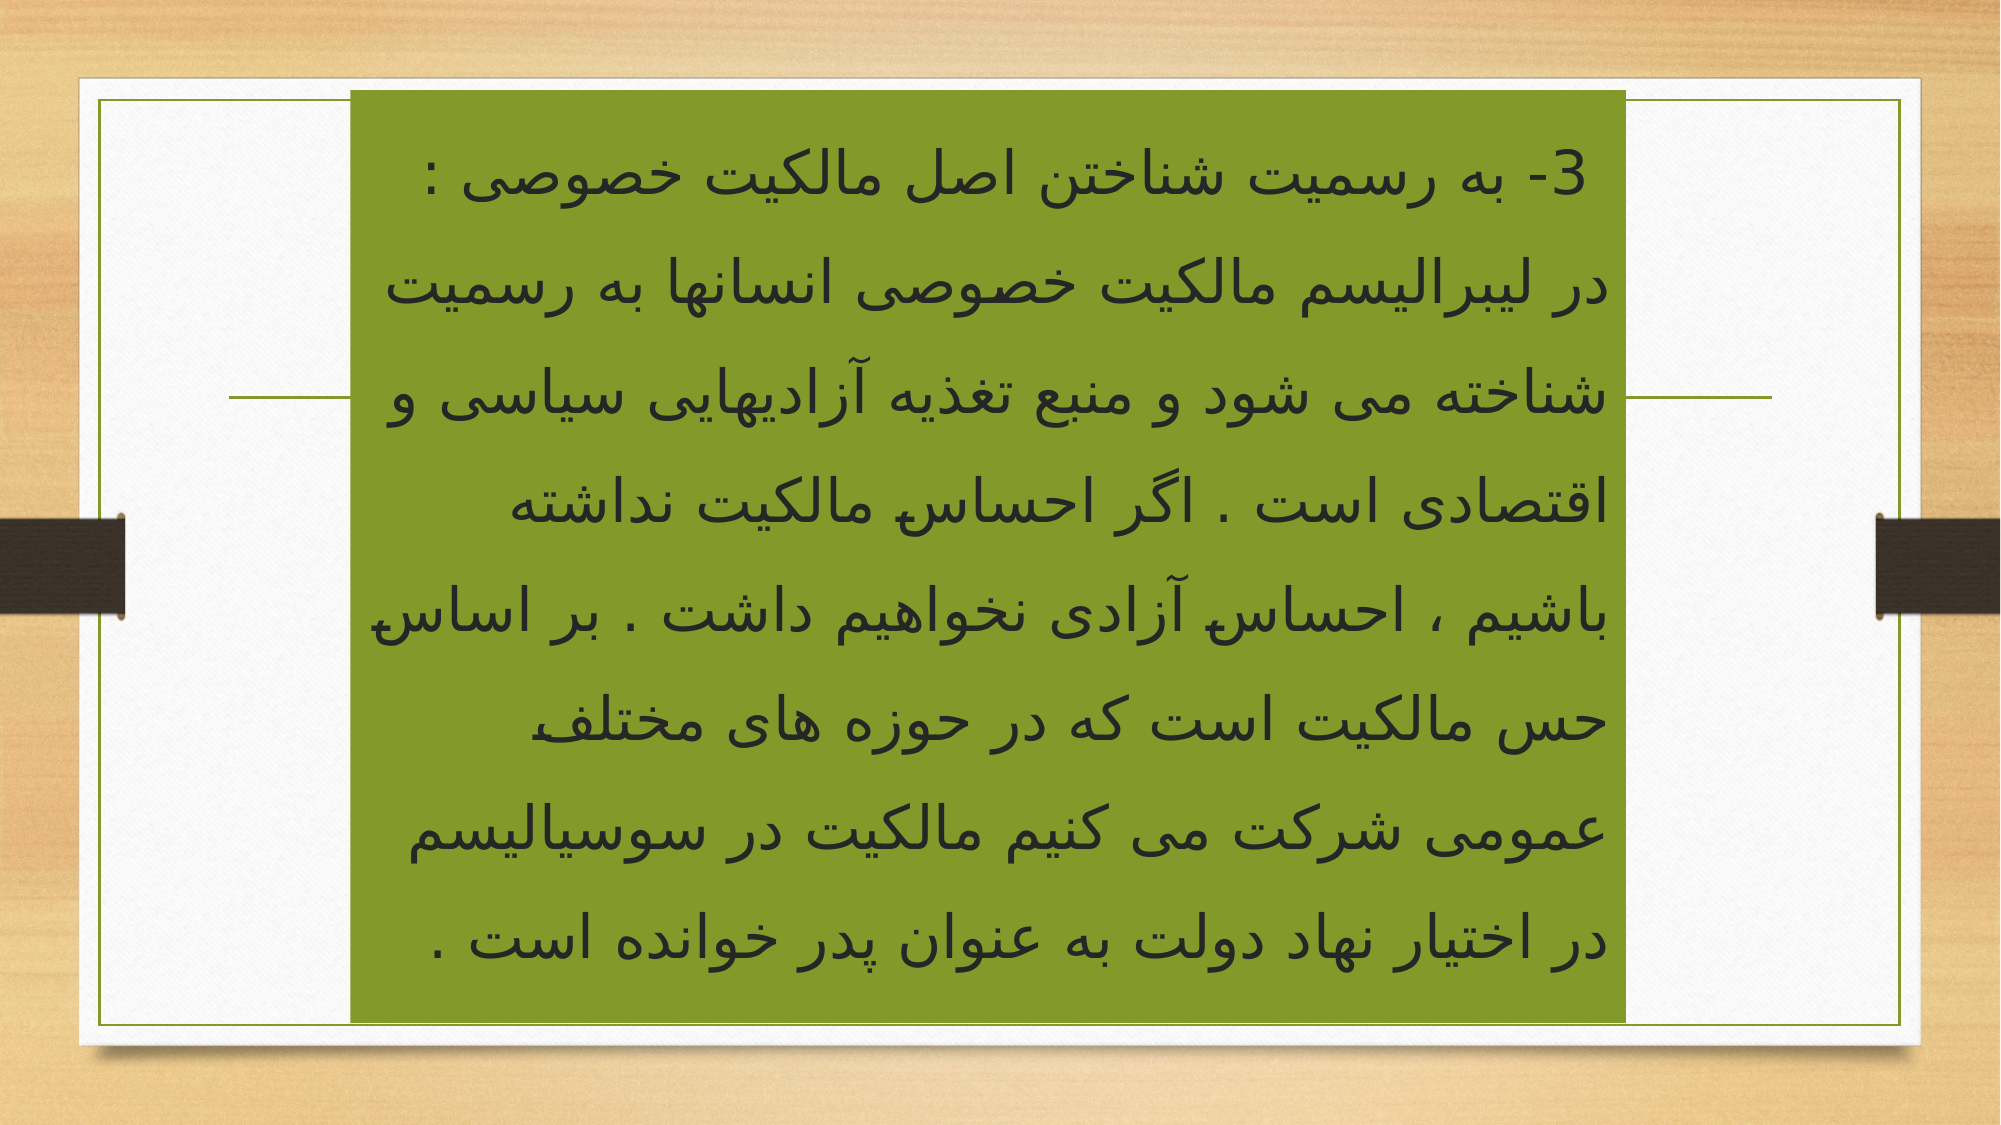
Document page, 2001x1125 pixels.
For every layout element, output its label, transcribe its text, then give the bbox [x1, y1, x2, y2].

picture [0, 0, 2001, 1125]
list 3- به رسمیت شناختن اصل مالکیت خصوصی : در لیبرالیسم مالکیت خصوصی انسانها به رسمیت شناخته می شود و منبع تغذیه آزادیهایی سیاسی و اقتصادی است . اگر احساس مالکیت نداشته باشیم ، احساس آزادی نخواهیم داشت . بر اساس حس مالکیت است که در حوزه های مختلف عمومی شرکت می کنیم مالکیت در سوسیالیسم در اختیار نهاد دولت به عنوان پدر خوانده است . [350, 90, 1626, 1024]
